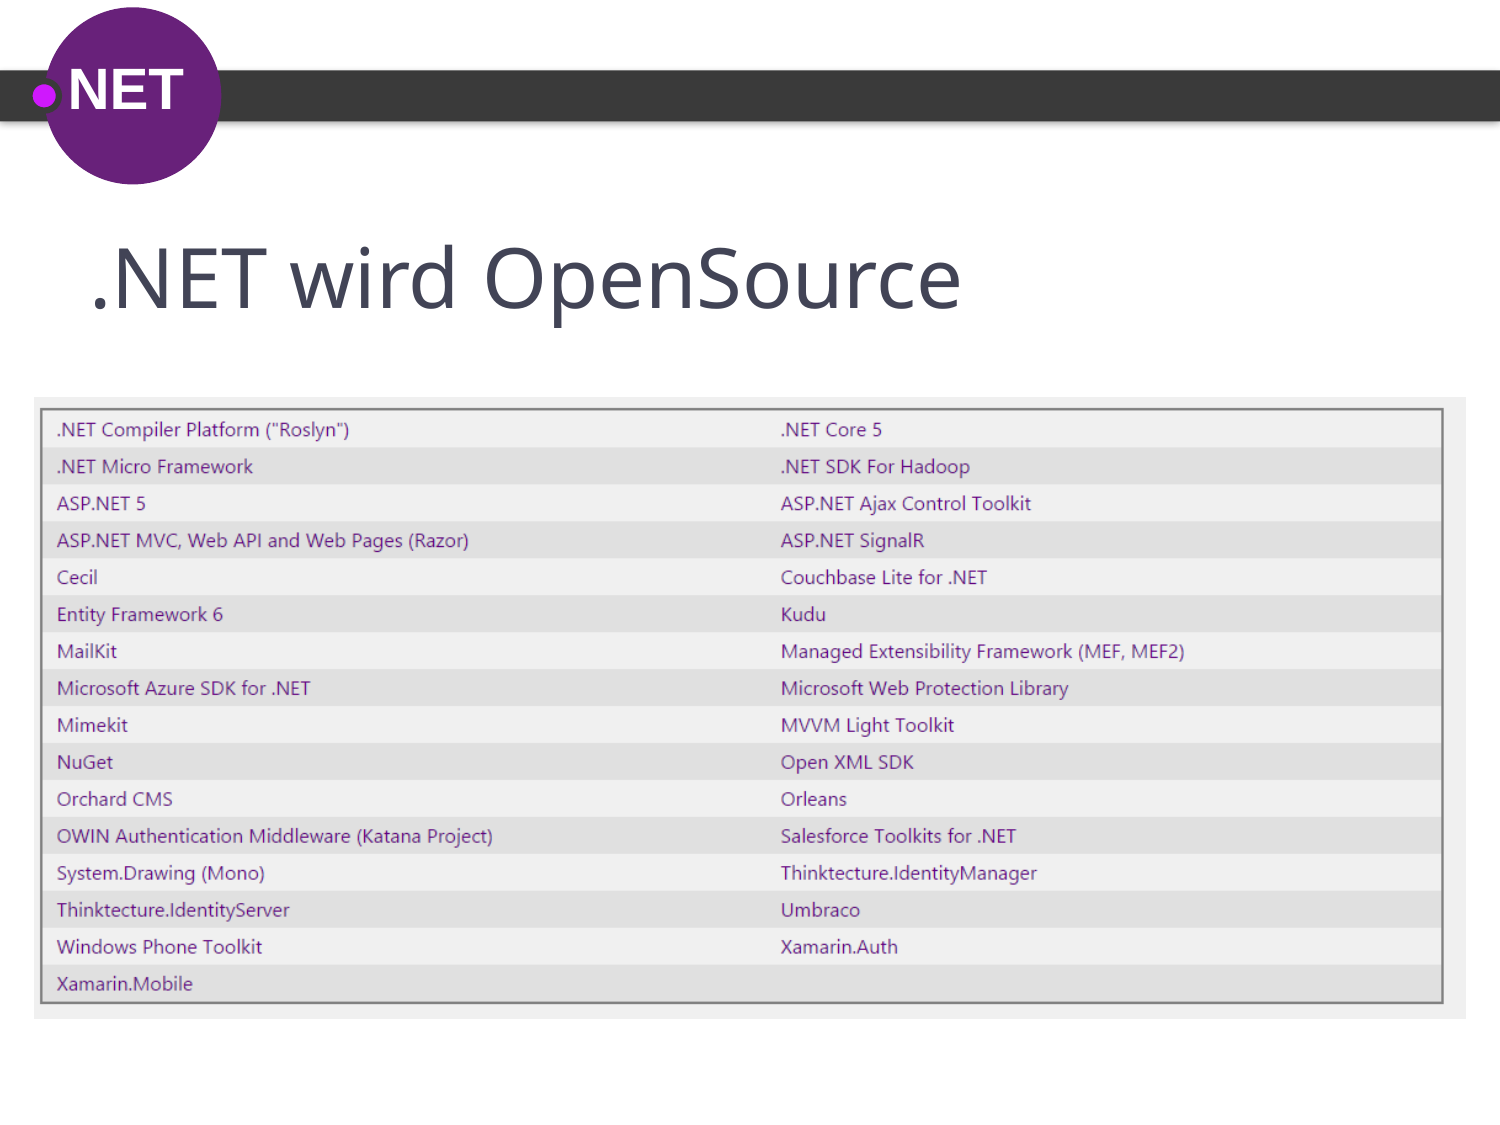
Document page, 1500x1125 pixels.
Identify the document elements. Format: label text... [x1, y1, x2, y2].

title .NET wird OpenSource [75, 187, 1425, 363]
picture [33, 396, 1467, 1020]
